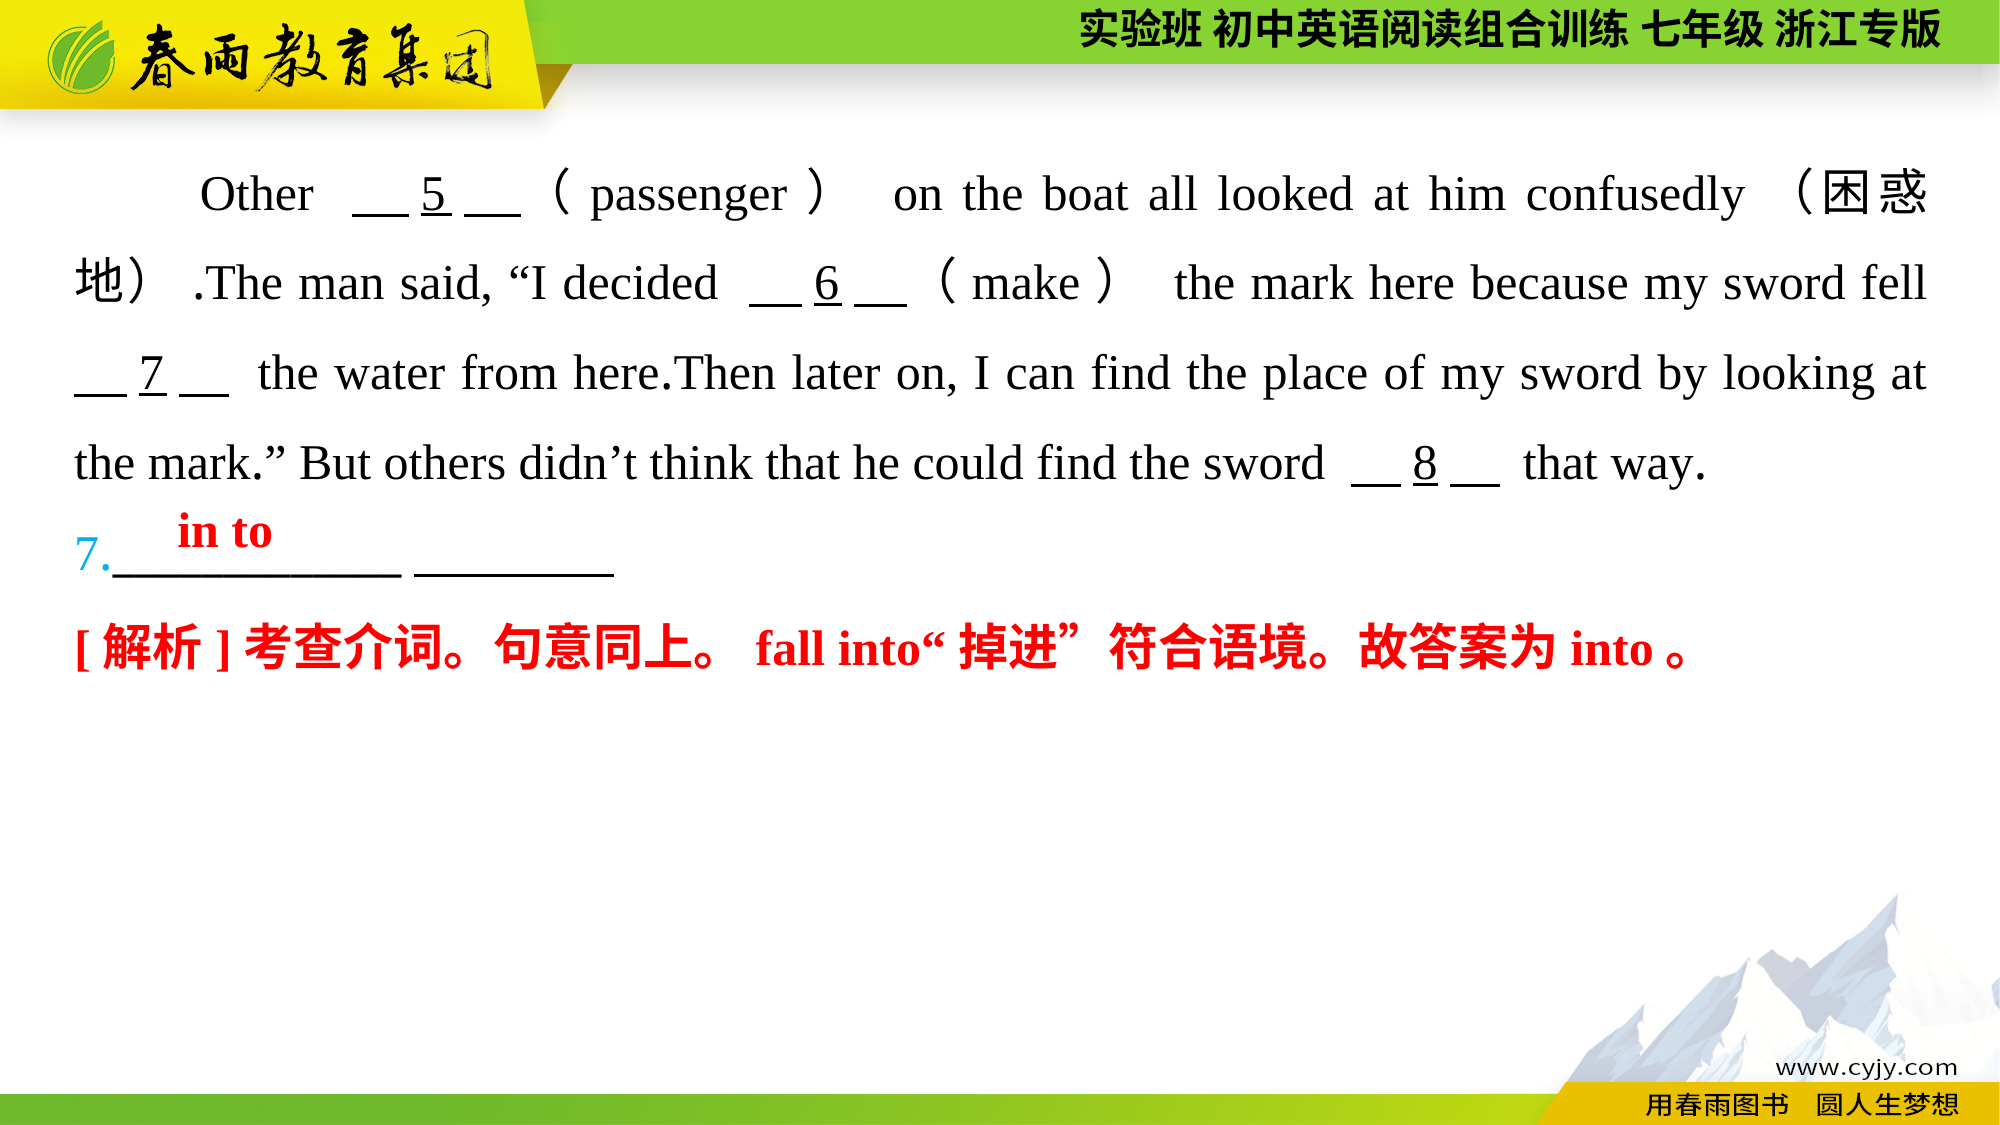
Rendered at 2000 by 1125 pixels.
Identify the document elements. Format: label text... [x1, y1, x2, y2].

text_box in to [150, 490, 289, 565]
text_box [解析]考查介词。句意同上。fall into“掉进”符合语境。故答案为into。 [59, 577, 1944, 683]
list Other 5 （passenger） on the boat all looked at him confusedly（困惑地）.The man said, “I decided 6 （make） the mark here because my sword fell 7 the water from here.Then later on, I can find the place of my sword by looking at the mark.” But others didn’t think that he could find the sword 8 that way. 7._____________ [59, 122, 1944, 577]
picture [0, 0, 2000, 1125]
